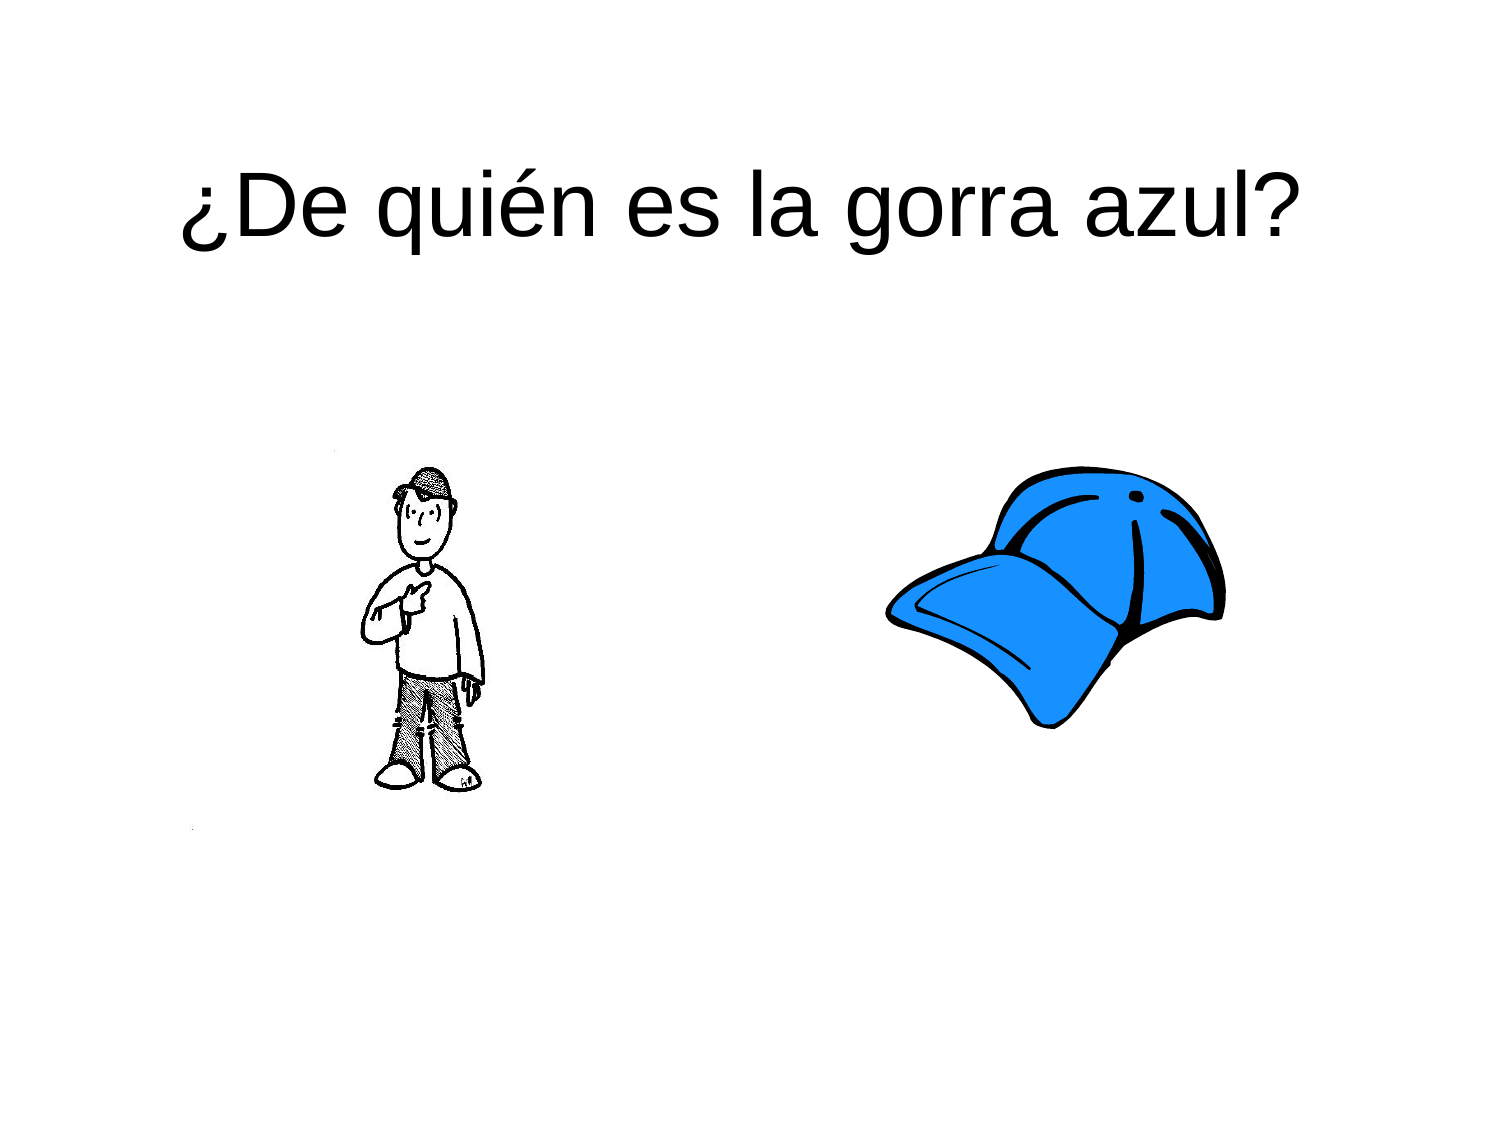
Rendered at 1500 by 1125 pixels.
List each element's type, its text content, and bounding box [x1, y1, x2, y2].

text_box ¿De quién es la gorra azul? [162, 137, 1375, 263]
picture [874, 437, 1263, 730]
picture [162, 374, 688, 851]
